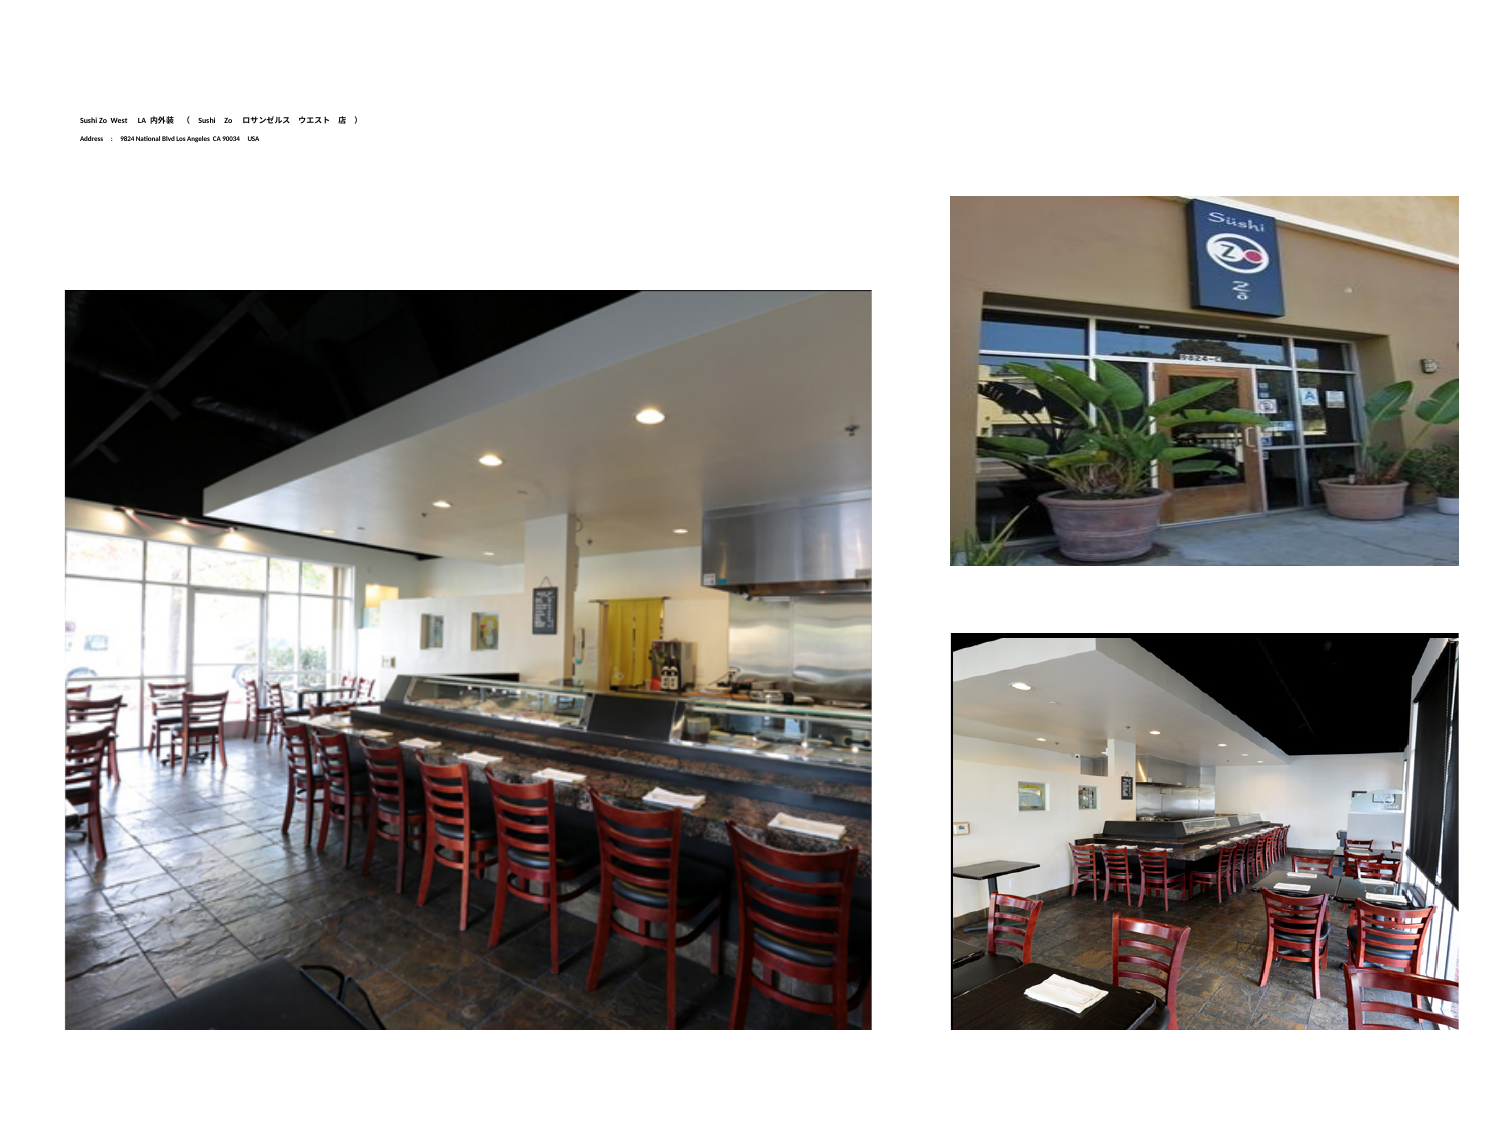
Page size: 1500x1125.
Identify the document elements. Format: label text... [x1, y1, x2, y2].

picture [64, 290, 872, 1030]
picture [950, 195, 1459, 567]
title Sushi Zo West LA 内外装 （ Sushi Zo ロサンゼルス ウエスト 店 ） Address : 9824 National Blvd Los Angeles CA 90034 USA [64, 108, 1353, 168]
picture [950, 633, 1459, 1030]
